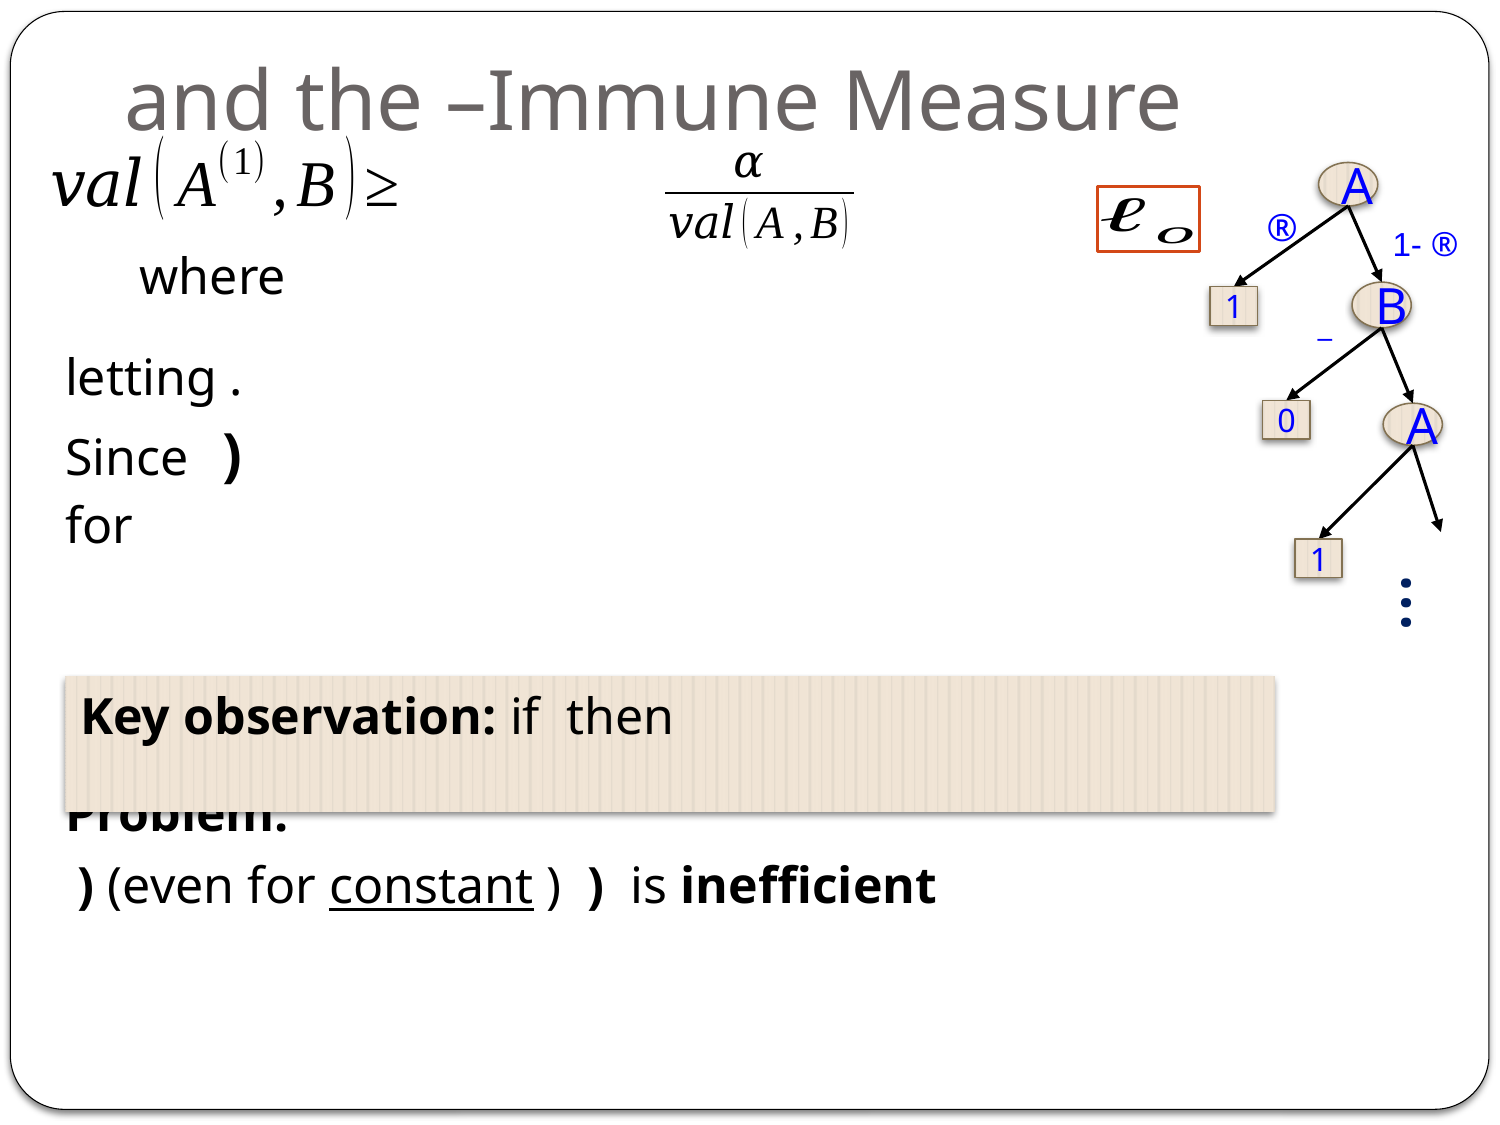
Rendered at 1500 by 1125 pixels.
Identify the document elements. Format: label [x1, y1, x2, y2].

text_box [1209, 162, 1488, 663]
